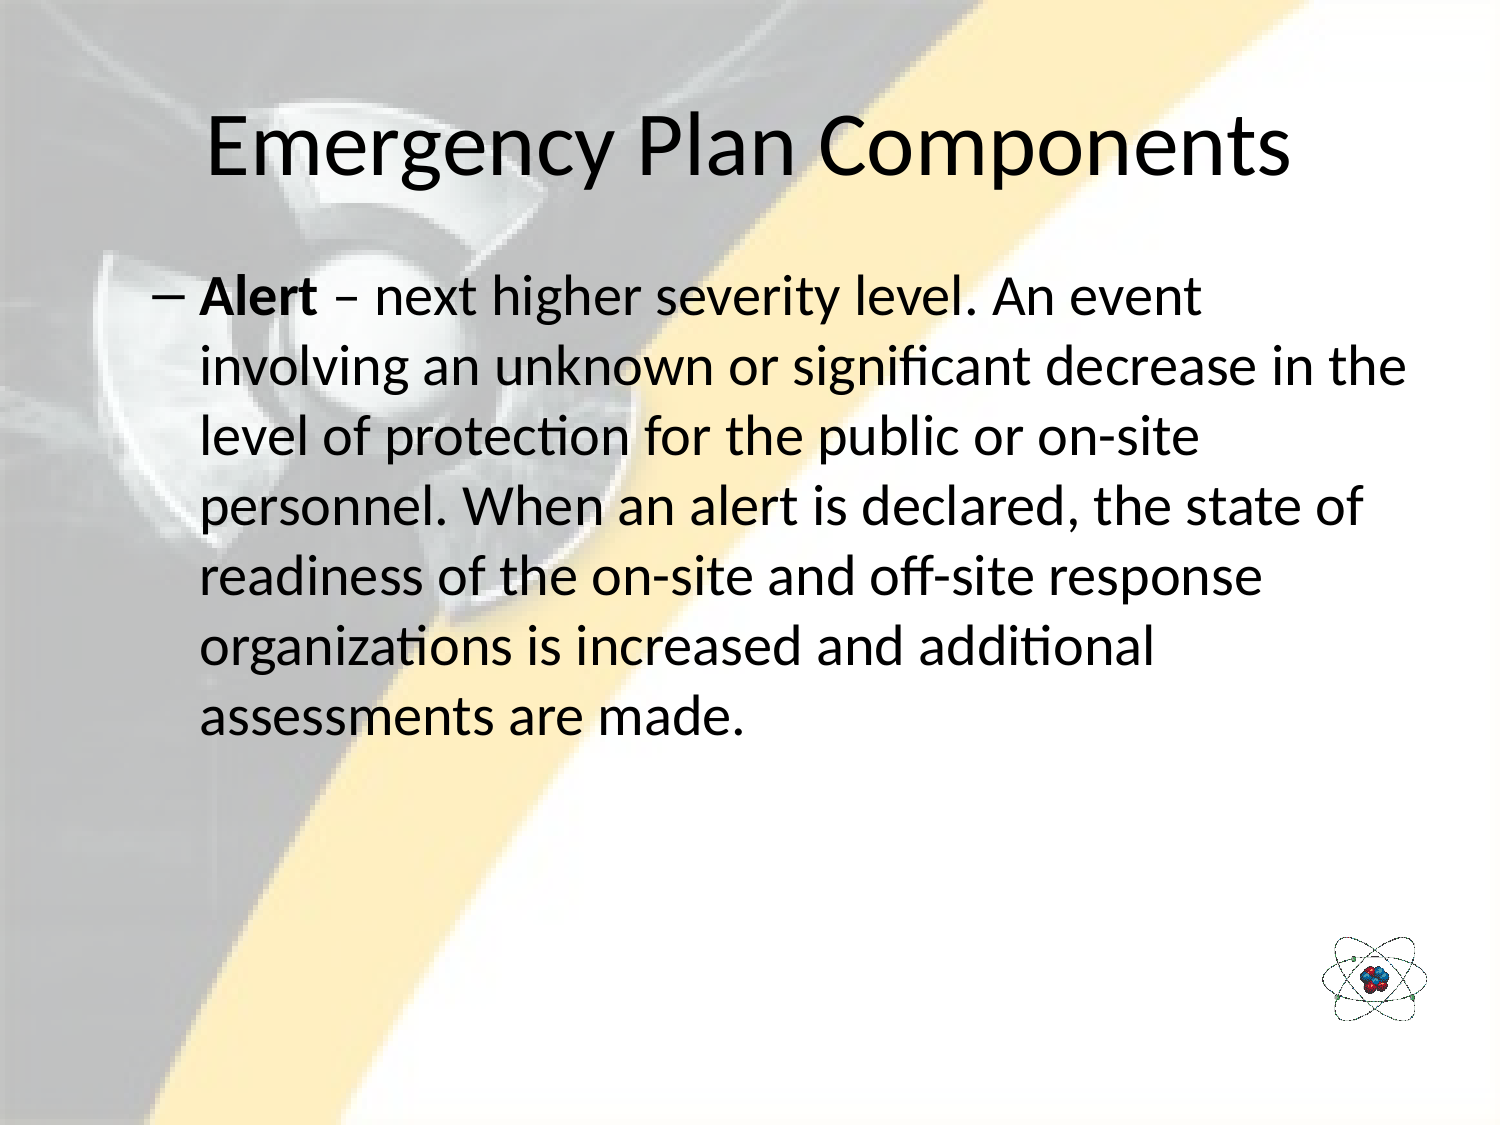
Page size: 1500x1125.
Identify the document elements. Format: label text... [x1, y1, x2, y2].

list Alert – next higher severity level. An event involving an unknown or significant decrease in the level of protection for the public or on-site personnel. When an alert is declared, the state of readiness of the on-site and off-site response organizations is increased and additional assessments are made. [62, 249, 1425, 1025]
title Emergency Plan Components [75, 45, 1425, 233]
